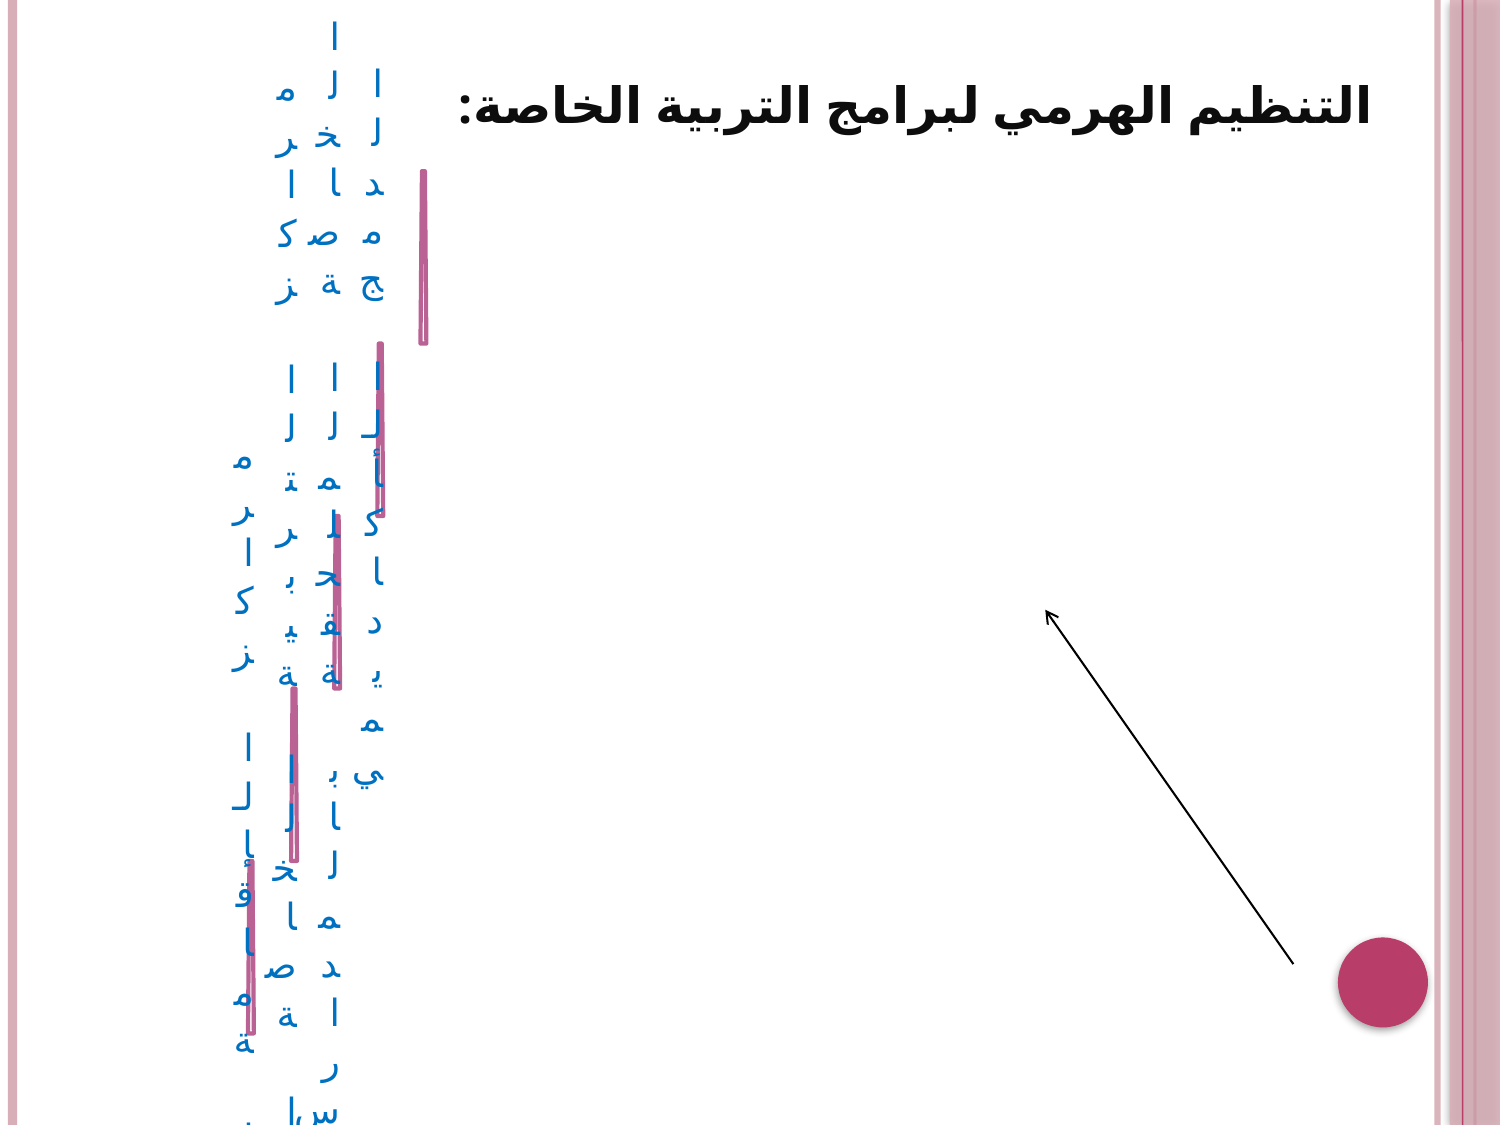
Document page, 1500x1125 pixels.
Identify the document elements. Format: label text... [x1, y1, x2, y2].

list التنظيم الهرمي لبرامج التربية الخاصة: [75, 66, 1388, 1074]
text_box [1044, 609, 1294, 965]
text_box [111, 195, 1306, 1060]
